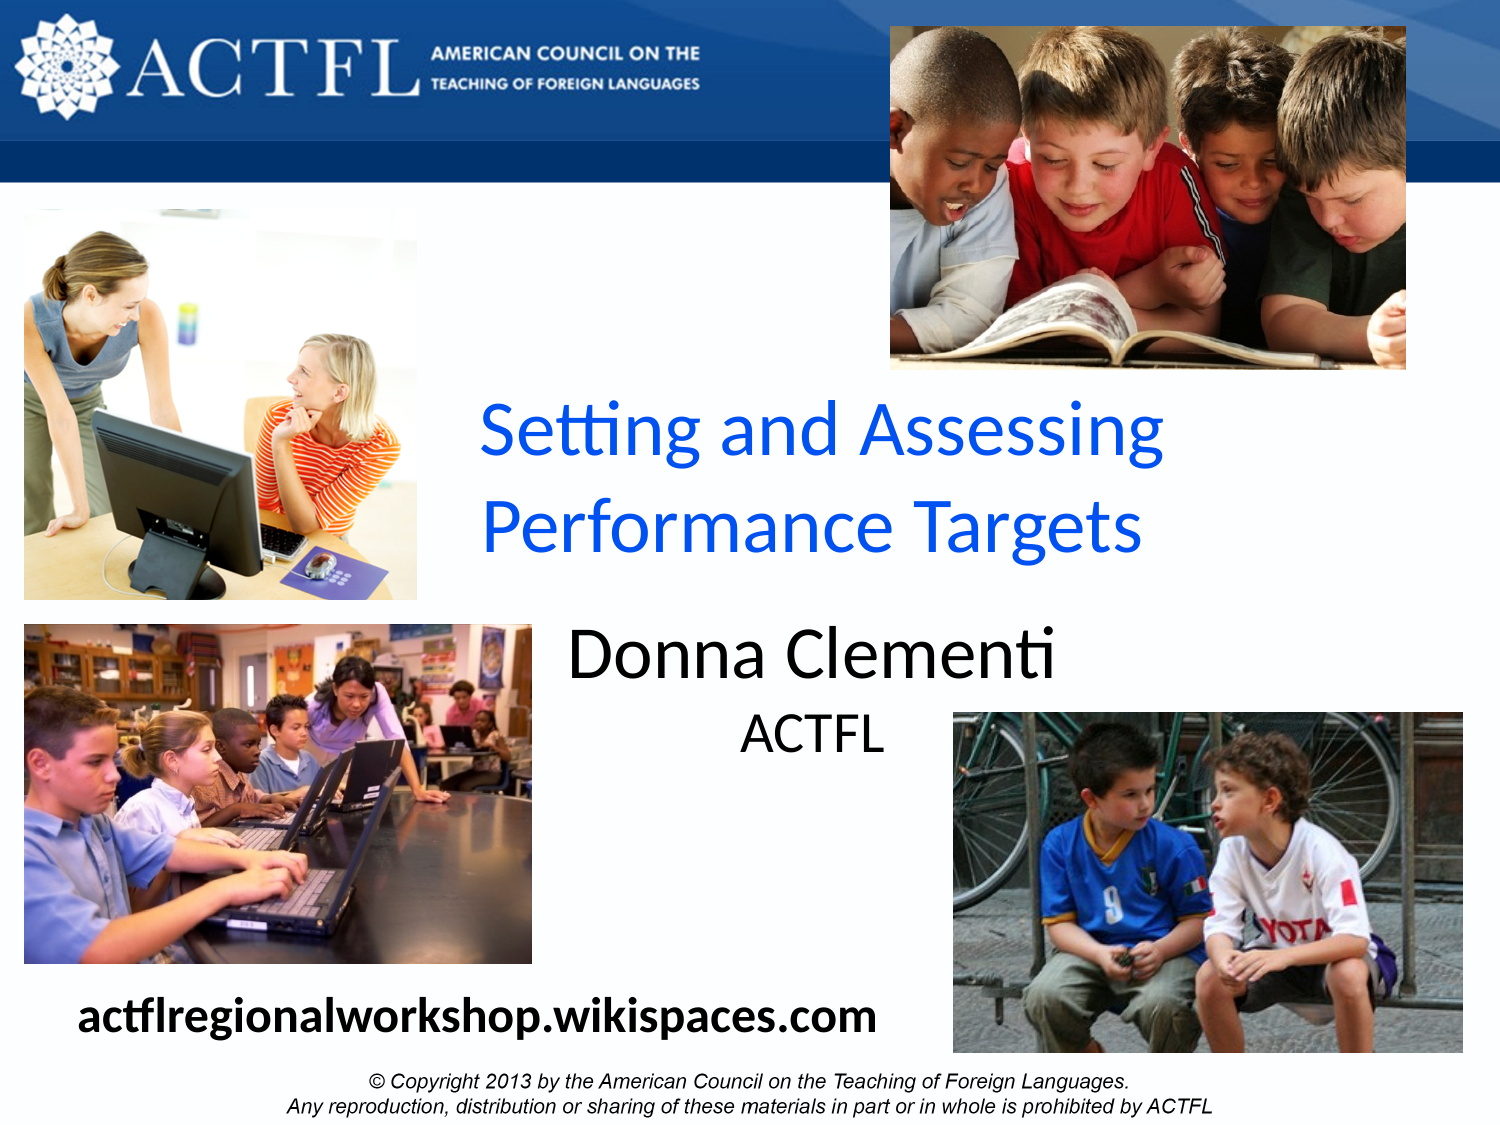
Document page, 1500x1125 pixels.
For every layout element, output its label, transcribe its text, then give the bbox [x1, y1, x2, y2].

title Setting and Assessing Performance Targets Donna Clementi ACTFL [137, 237, 1488, 1000]
picture [0, 0, 1500, 1125]
text_box actflregionalworkshop.wikispaces.com [62, 974, 900, 1050]
